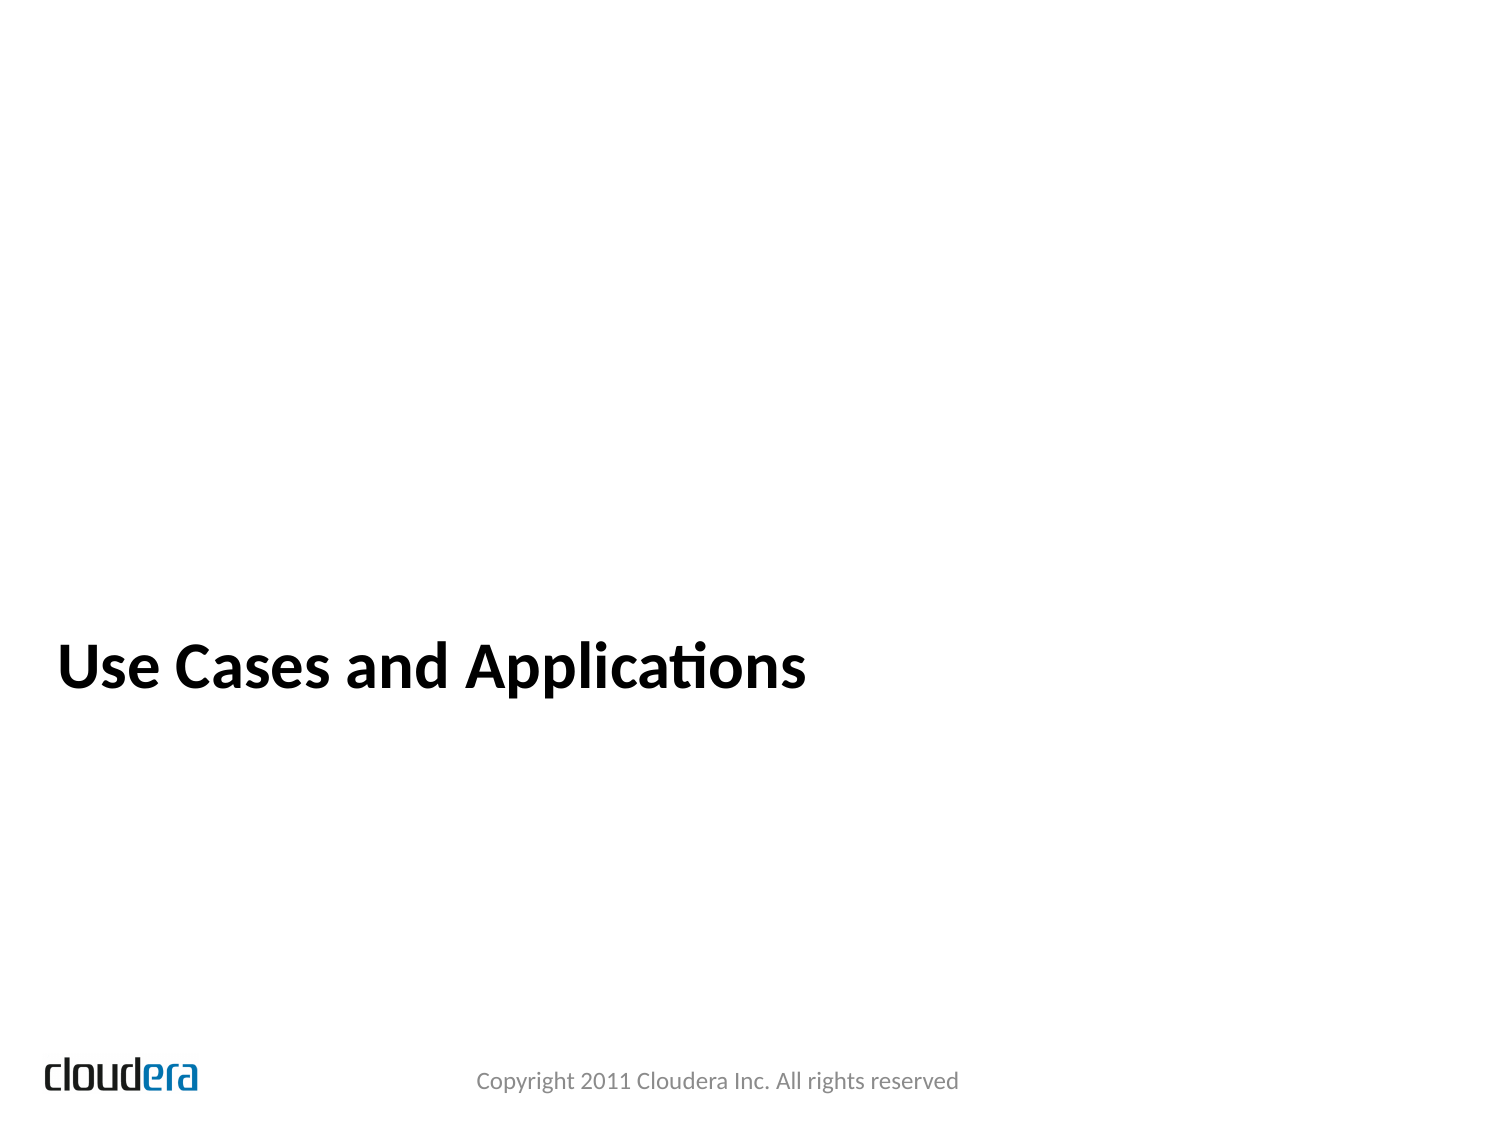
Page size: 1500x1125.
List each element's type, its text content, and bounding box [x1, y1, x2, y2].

picture [42, 1053, 199, 1094]
footer Copyright 2011 Cloudera Inc. All rights reserved [375, 1063, 1063, 1096]
title Use Cases and Applications [42, 563, 1461, 761]
